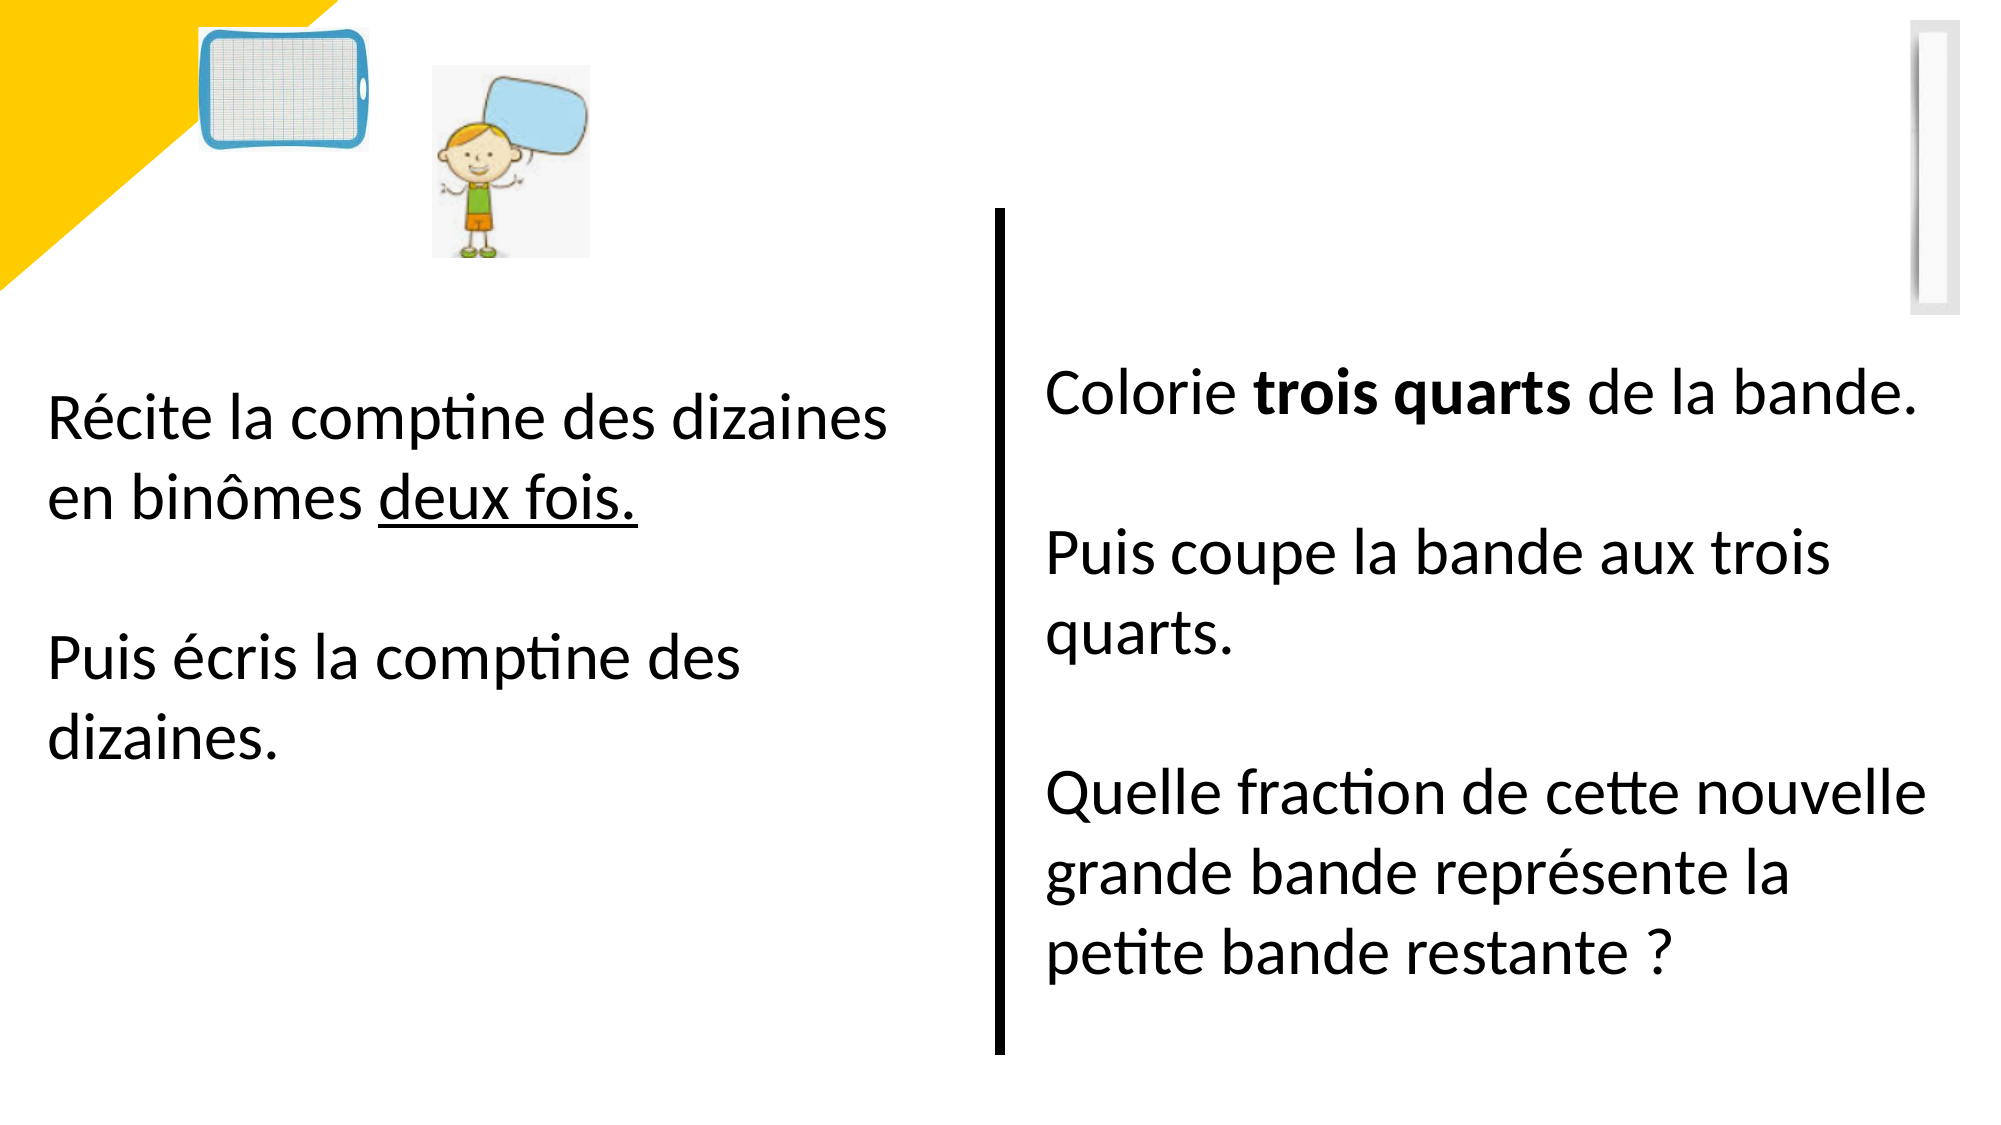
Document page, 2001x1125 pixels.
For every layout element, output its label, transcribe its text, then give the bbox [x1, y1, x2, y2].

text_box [0, 0, 337, 290]
text_box Récite la comptine des dizaines en binômes deux fois. Puis écris la comptine des dizaines. [32, 365, 966, 781]
text_box Colorie trois quarts de la bande. Puis coupe la bande aux trois quarts. Quelle fraction de cette nouvelle grande bande représente la petite bande restante ? [1030, 340, 1968, 995]
picture [1787, 20, 2000, 315]
picture [198, 27, 369, 152]
picture [432, 65, 590, 258]
